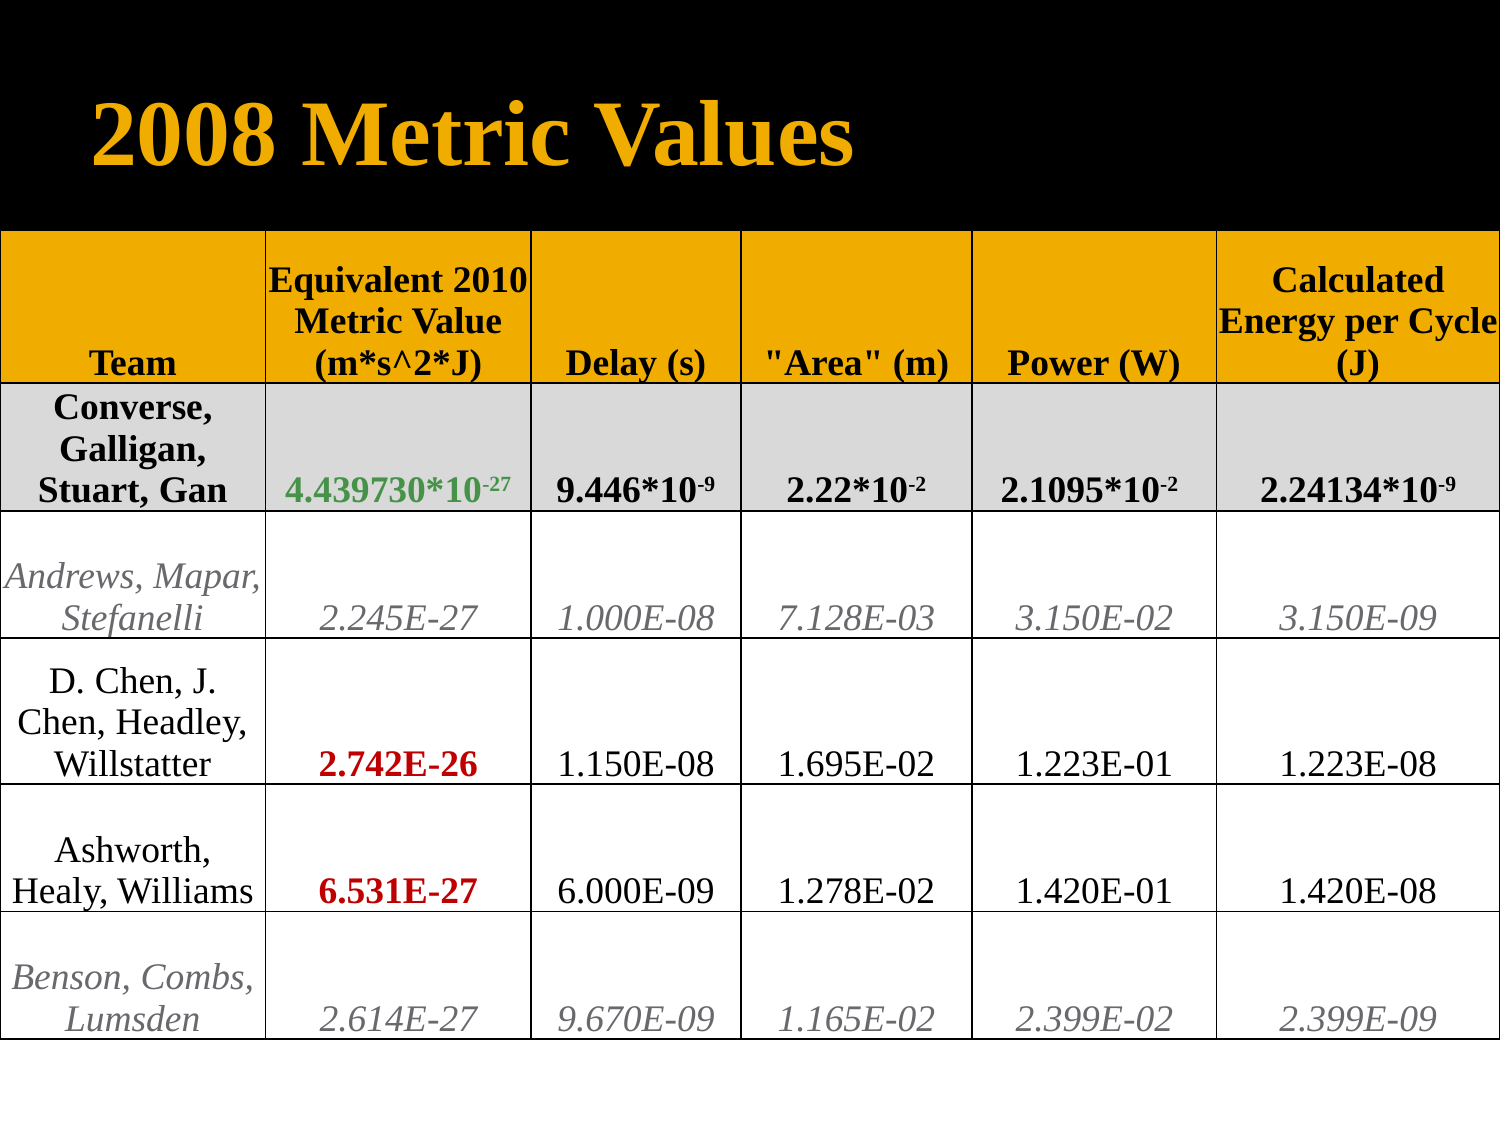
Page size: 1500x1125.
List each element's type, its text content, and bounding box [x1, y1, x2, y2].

table_header Calculated Energy per Cycle (J) [1217, 231, 1499, 382]
table_cell Benson, Combs, Lumsden [1, 912, 265, 1038]
table_cell 1.420E-01 [973, 785, 1216, 911]
table_header Delay (s) [532, 231, 740, 382]
table_cell 3.150E-09 [1217, 512, 1499, 637]
table_cell 2.22*10-2 [742, 384, 971, 510]
table_cell 2.1095*10-2 [973, 384, 1216, 510]
title 2008 Metric Values [75, 24, 1425, 229]
table_cell 1.165E-02 [742, 912, 971, 1038]
table_cell 2.245E-27 [266, 512, 530, 637]
table_cell 2.399E-02 [973, 912, 1216, 1038]
table_cell 2.742E-26 [266, 639, 530, 783]
table_header Power (W) [973, 231, 1216, 382]
table_cell 6.531E-27 [266, 785, 530, 911]
table_cell 4.439730*10-27 [266, 384, 530, 510]
table_cell 9.446*10-9 [532, 384, 740, 510]
table_cell 1.278E-02 [742, 785, 971, 911]
table_cell 1.420E-08 [1217, 785, 1499, 911]
table_cell D. Chen, J. Chen, Headley, Willstatter [1, 639, 265, 783]
table_cell 1.150E-08 [532, 639, 740, 783]
table_cell 1.695E-02 [742, 639, 971, 783]
table_header Team [1, 231, 265, 382]
table_header "Area" (m) [742, 231, 971, 382]
table_cell 9.670E-09 [532, 912, 740, 1038]
table_cell Andrews, Mapar, Stefanelli [1, 512, 265, 637]
table_cell 2.614E-27 [266, 912, 530, 1038]
table_cell Converse, Galligan, Stuart, Gan [1, 384, 265, 510]
table_cell 2.399E-09 [1217, 912, 1499, 1038]
table_cell 7.128E-03 [742, 512, 971, 637]
table_header Equivalent 2010 Metric Value (m*s^2*J) [266, 231, 530, 382]
table_cell 1.223E-01 [973, 639, 1216, 783]
table_cell 6.000E-09 [532, 785, 740, 911]
table_cell 1.223E-08 [1217, 639, 1499, 783]
table_cell 2.24134*10-9 [1217, 384, 1499, 510]
table_cell 1.000E-08 [532, 512, 740, 637]
table_cell 3.150E-02 [973, 512, 1216, 637]
table_cell Ashworth, Healy, Williams [1, 785, 265, 911]
